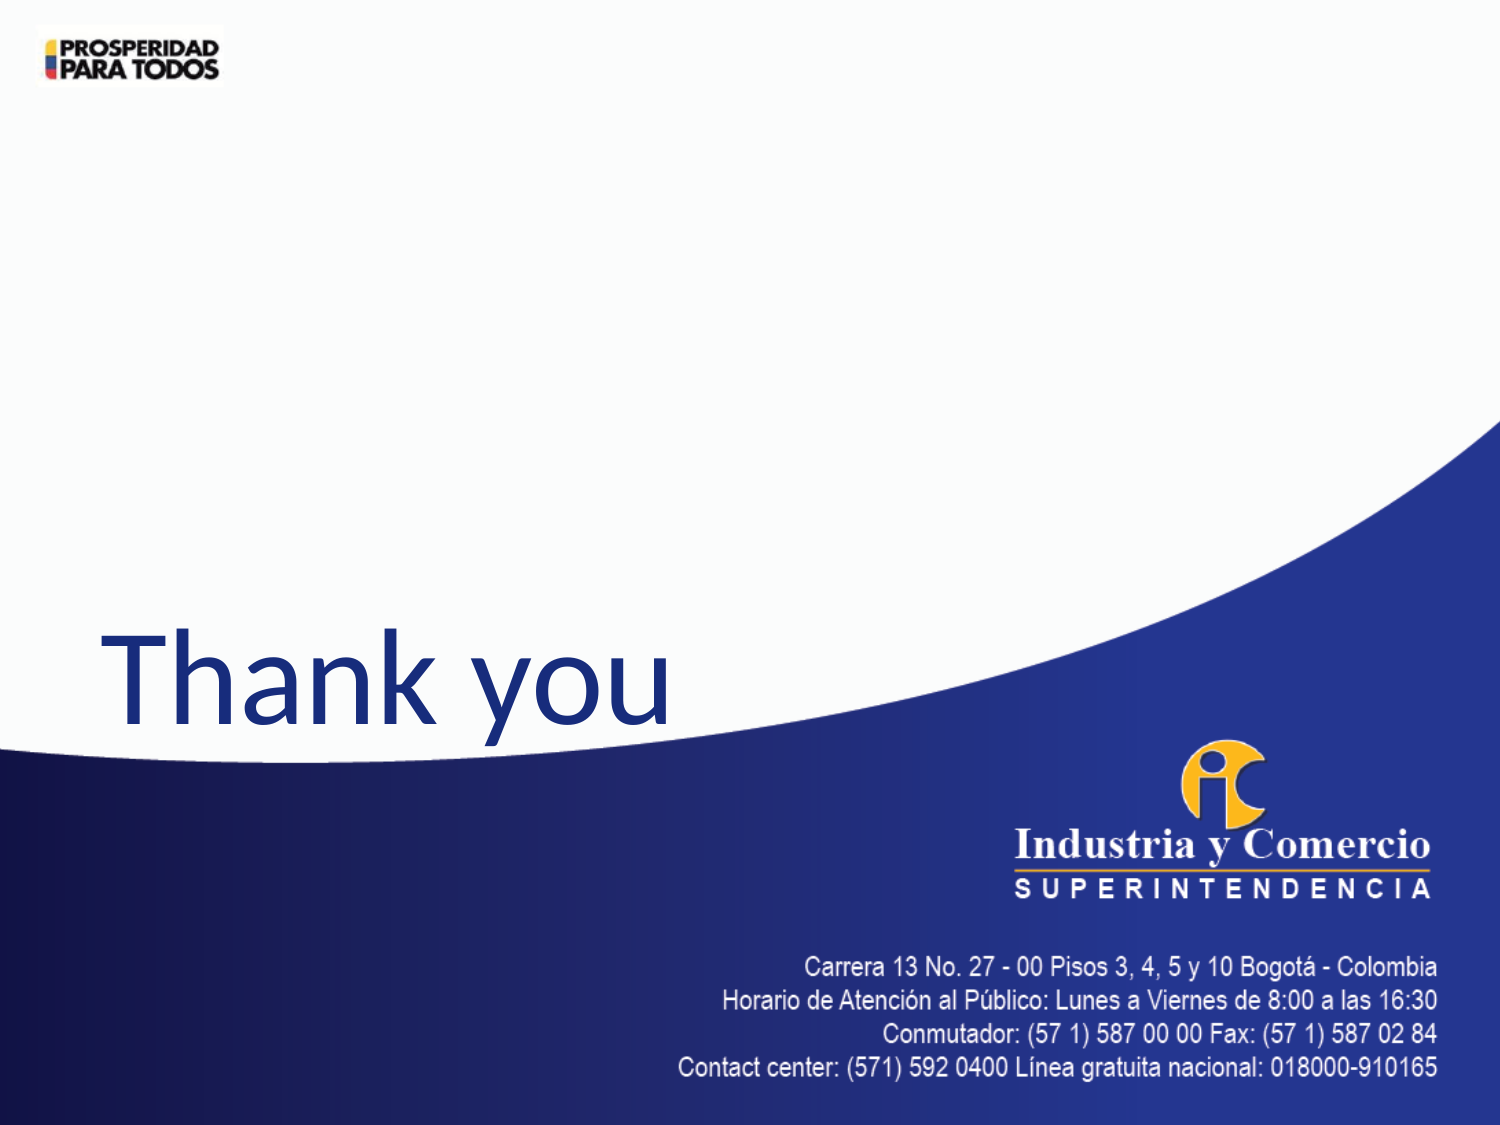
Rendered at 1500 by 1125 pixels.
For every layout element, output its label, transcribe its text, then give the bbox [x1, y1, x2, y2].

text_box Thank you [85, 579, 1161, 760]
picture [0, 0, 1500, 1125]
